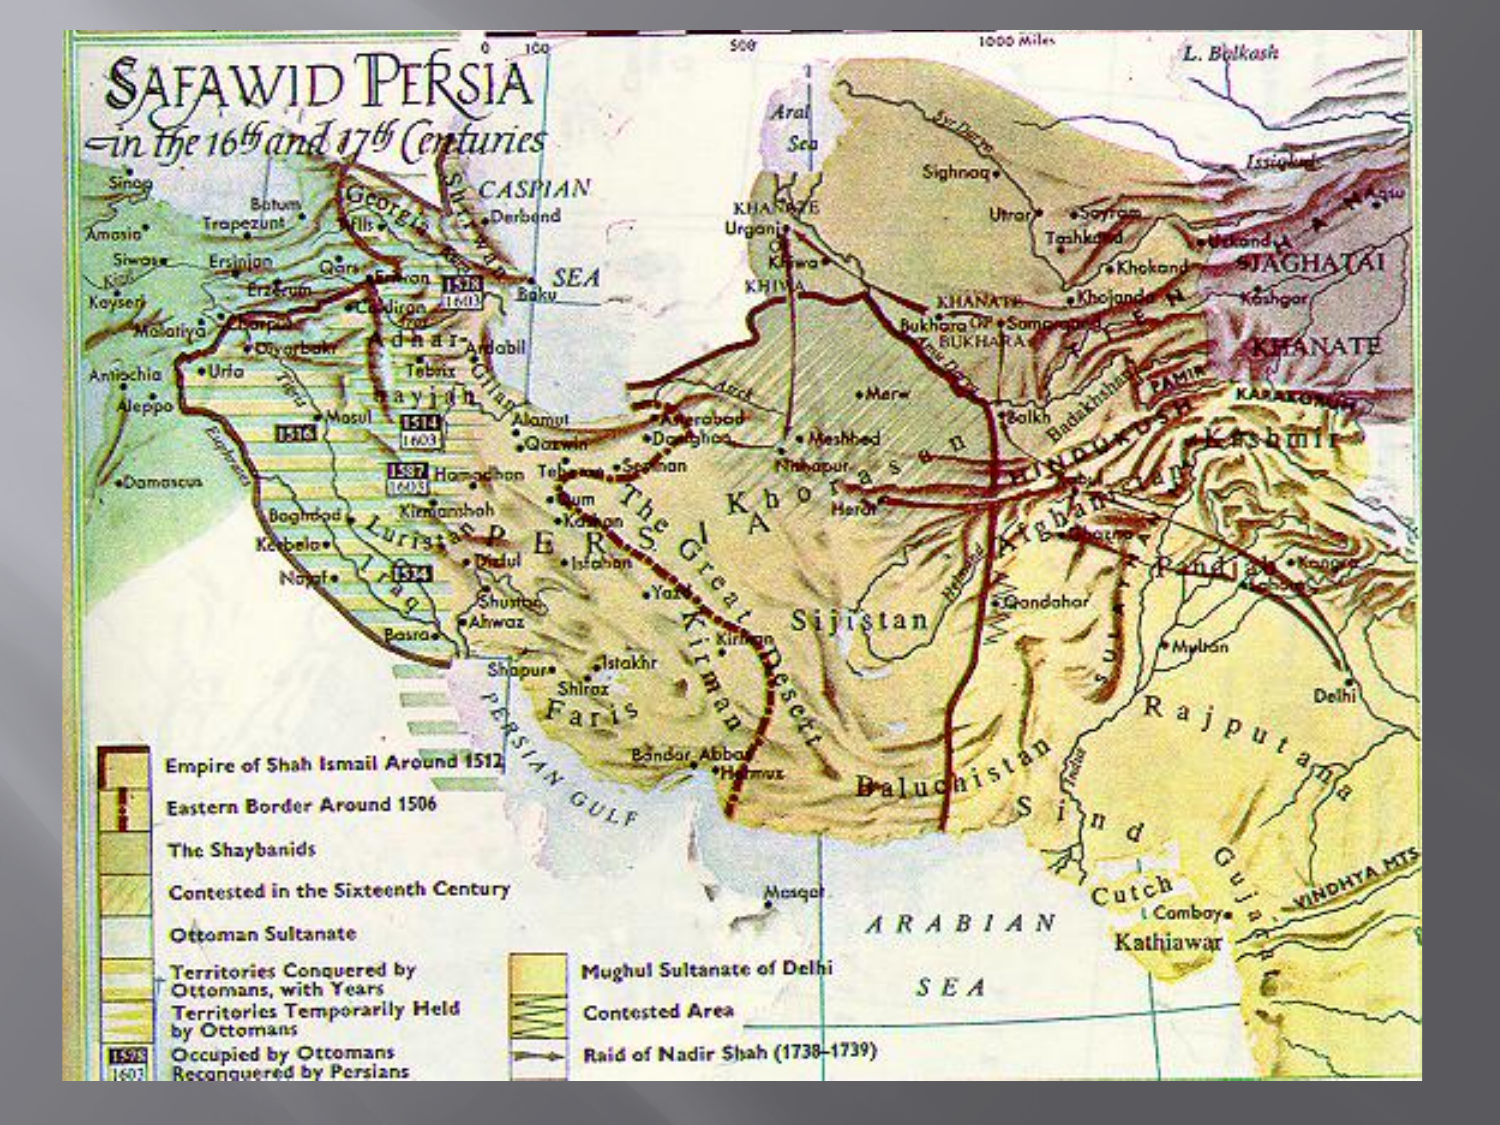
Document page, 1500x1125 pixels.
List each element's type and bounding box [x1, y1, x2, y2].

picture [62, 30, 1423, 1081]
